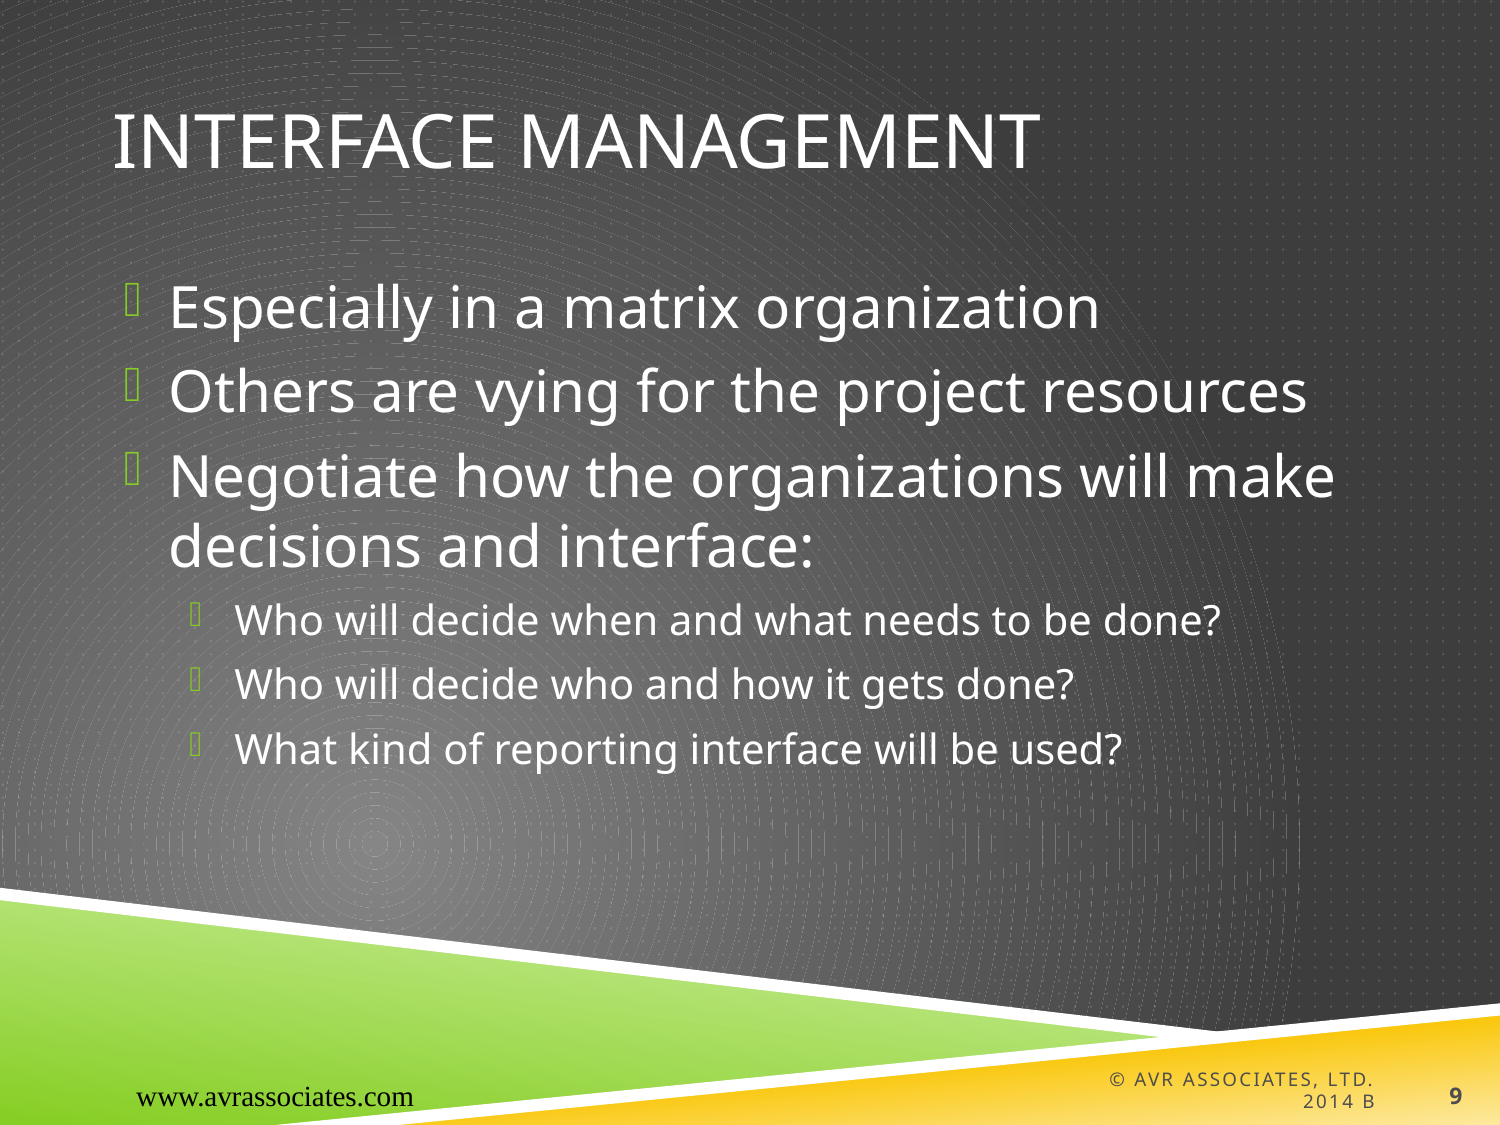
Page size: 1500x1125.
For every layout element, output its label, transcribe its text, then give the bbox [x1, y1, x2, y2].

slide_number 9 [1387, 1052, 1463, 1113]
slide_number © AVR Associates, Ltd. 2014 B [1050, 1052, 1375, 1113]
footer www.avrassociates.com [37, 1052, 513, 1113]
title Interface Management [112, 45, 1388, 233]
list Especially in a matrix organization Others are vying for the project resources Negotiate how the organizations will make decisions and interface: Who will decide when and what needs to be done? Who will decide who and how it gets done? What kind of reporting interface will be used? [112, 262, 1388, 1005]
